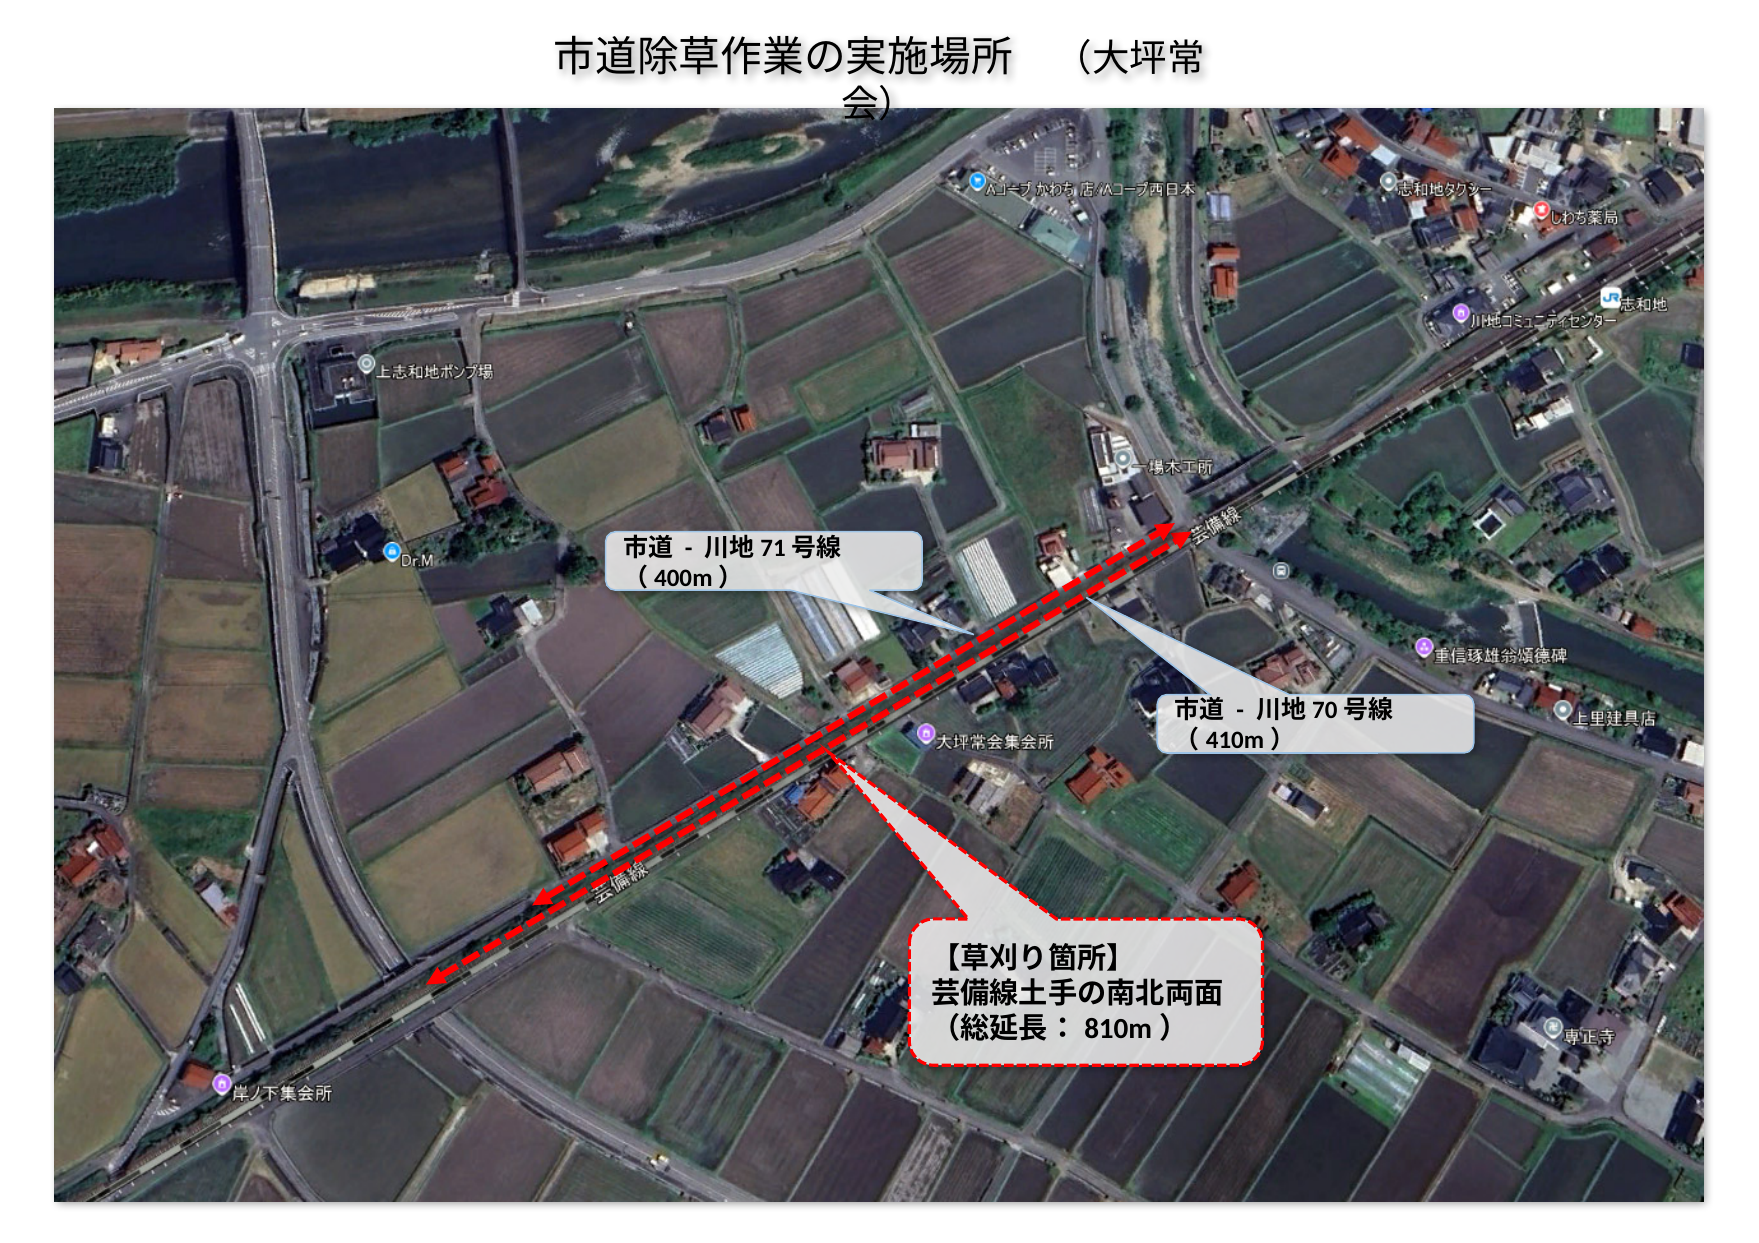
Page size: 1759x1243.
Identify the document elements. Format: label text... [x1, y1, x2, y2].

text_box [532, 523, 1175, 906]
picture [53, 108, 1704, 1202]
text_box 市道除草作業の実施場所 （大坪常会） [510, 32, 1248, 108]
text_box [425, 531, 1192, 985]
